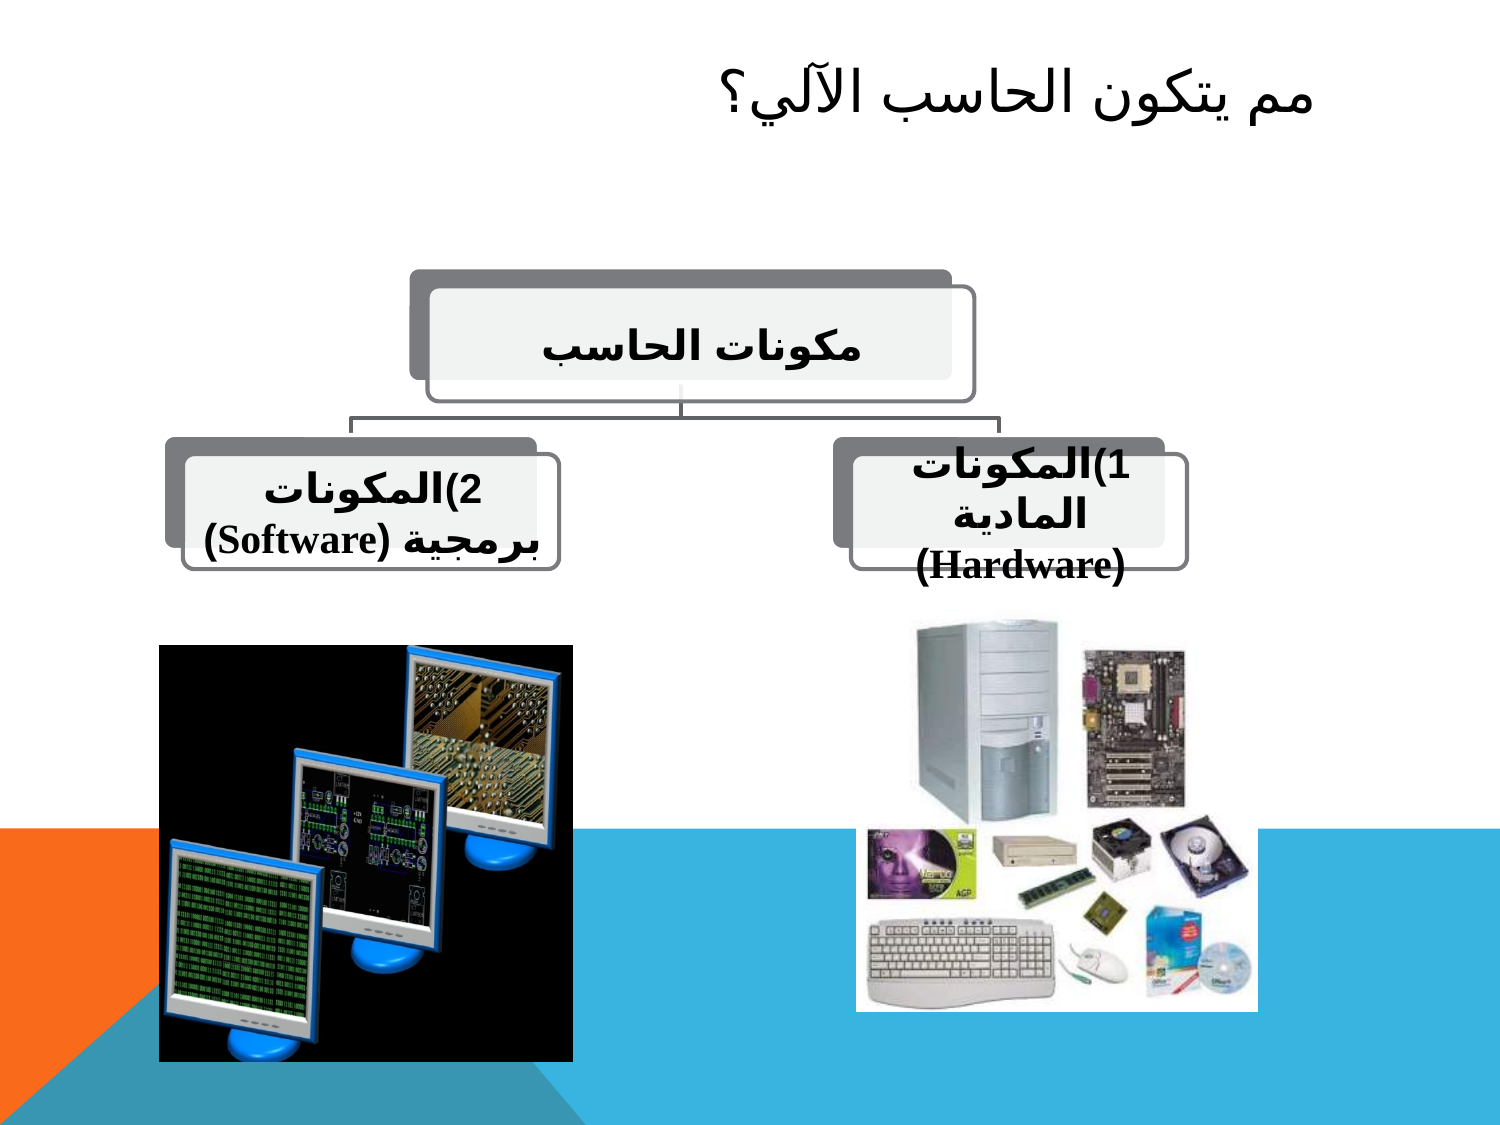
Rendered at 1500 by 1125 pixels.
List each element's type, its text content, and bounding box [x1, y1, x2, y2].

title مم يتكون الحاسب الآلي؟ [0, 0, 1333, 183]
picture [159, 645, 574, 1062]
picture [855, 609, 1258, 1012]
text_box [100, 266, 1282, 570]
